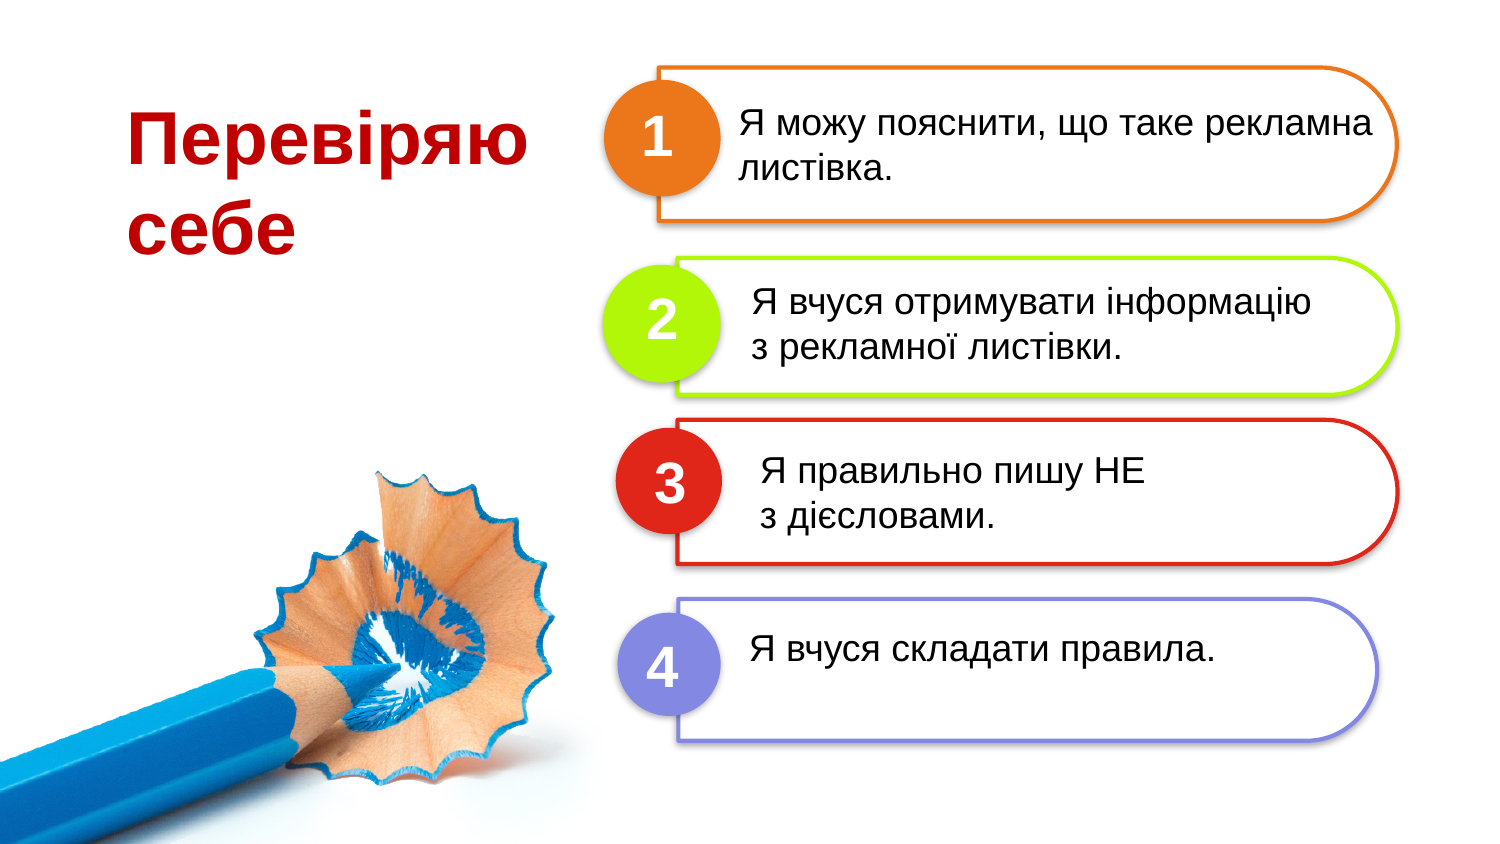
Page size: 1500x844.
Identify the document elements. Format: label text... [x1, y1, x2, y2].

text_box [603, 104, 614, 173]
text_box 3 [639, 437, 702, 523]
text_box [676, 257, 1399, 396]
text_box Я вчуся складати правила. [733, 616, 1376, 677]
text_box Я можу пояснити, що таке рекламна листівка. [723, 90, 1394, 196]
text_box Я правильно пишу НЕ з дієсловами. [745, 438, 1357, 544]
text_box [617, 94, 722, 198]
text_box [658, 66, 1376, 121]
text_box [616, 628, 631, 701]
text_box [638, 611, 722, 717]
picture [0, 469, 636, 844]
text_box 4 [631, 621, 694, 707]
text_box [614, 427, 723, 535]
text_box [1394, 121, 1398, 168]
text_box Я вчуся отримувати інформацію з рекламної листівки. [736, 269, 1366, 375]
text_box [677, 598, 1378, 742]
list Перевіряю себе [112, 79, 578, 281]
text_box [628, 79, 697, 90]
text_box [658, 162, 1378, 222]
text_box 1 [614, 90, 702, 176]
text_box 2 [631, 273, 694, 359]
text_box [676, 419, 1399, 565]
text_box [601, 263, 722, 384]
